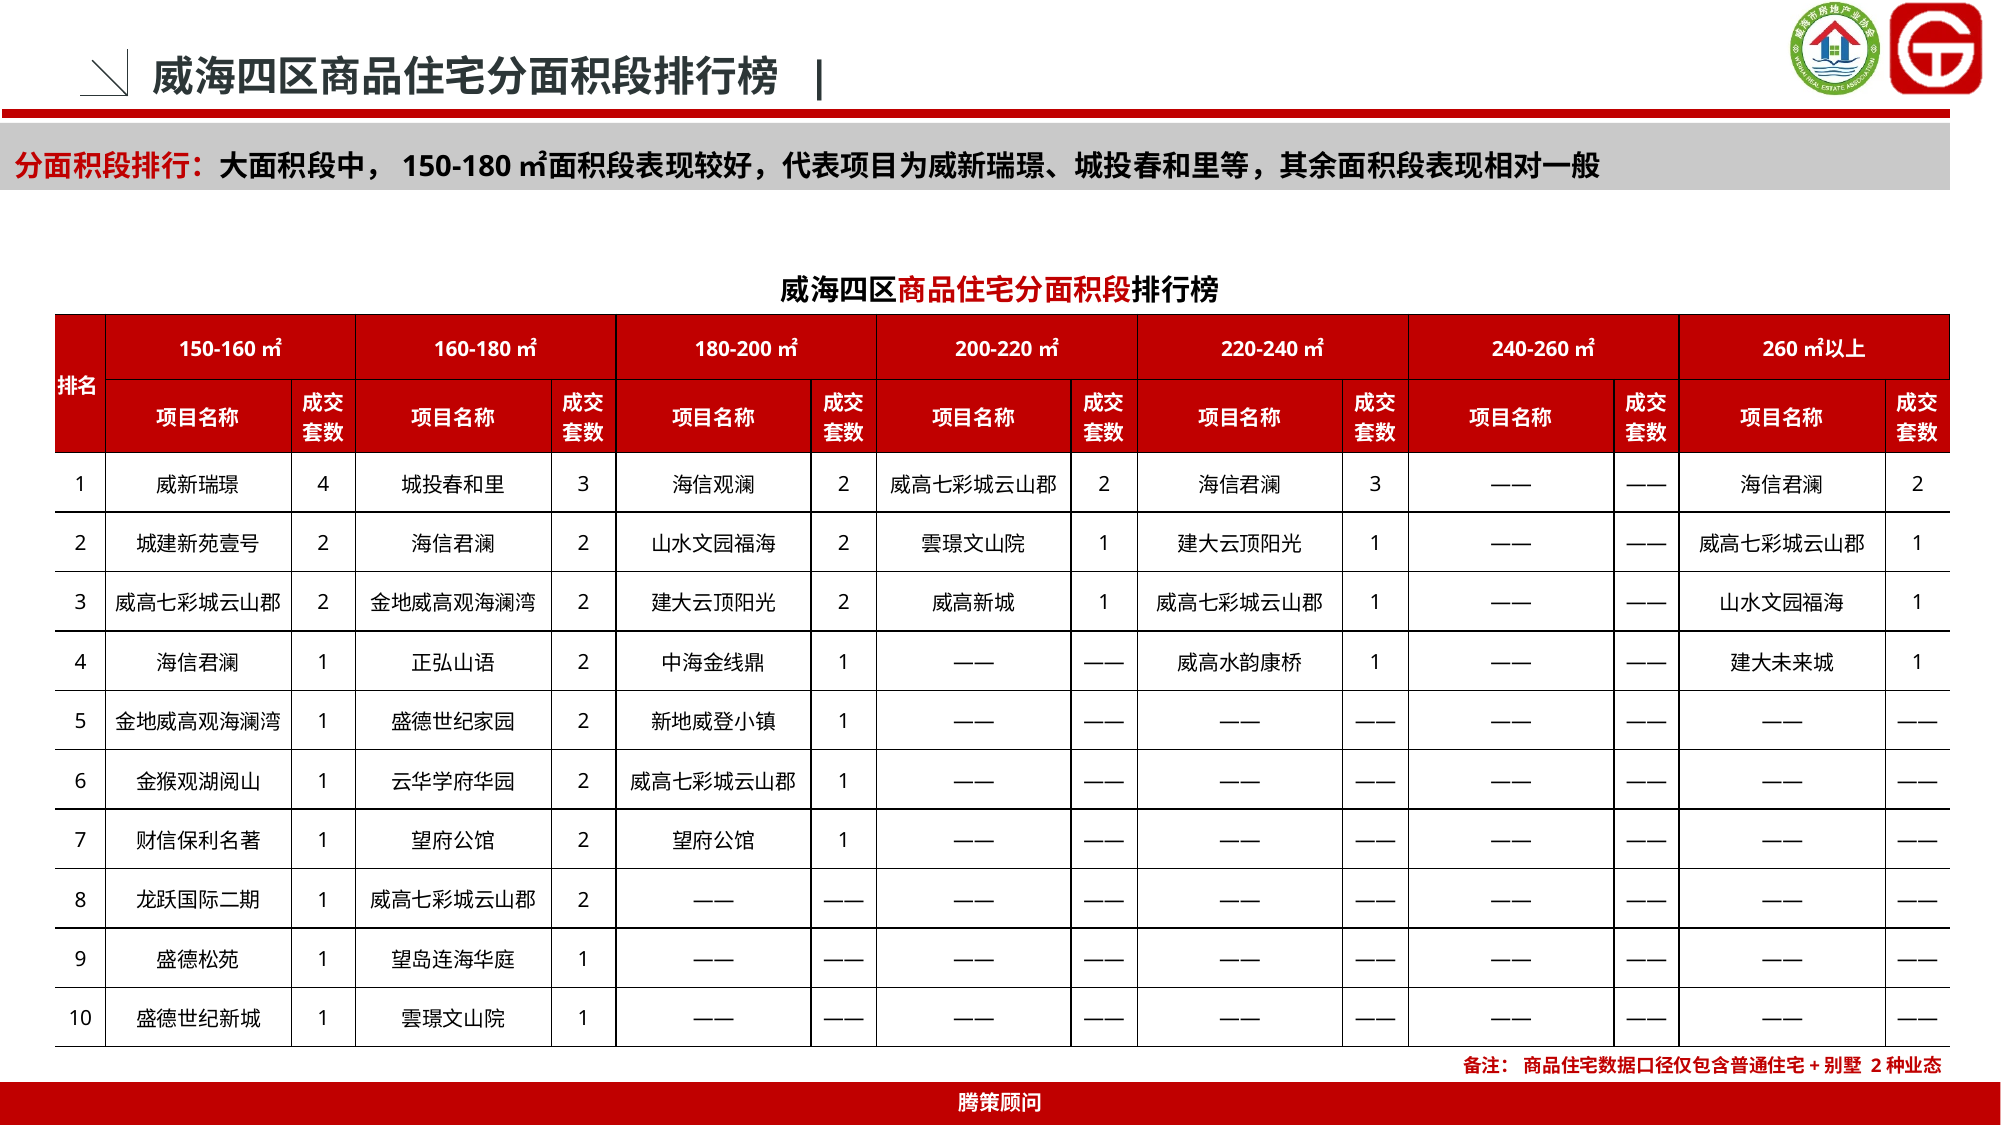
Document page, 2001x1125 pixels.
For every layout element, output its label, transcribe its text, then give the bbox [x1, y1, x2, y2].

table_cell 1 [812, 810, 876, 868]
table_cell 云华学府华园 [356, 750, 551, 808]
table_header 260㎡以上 [1680, 315, 1949, 379]
table_cell 3 [1343, 453, 1408, 511]
table_cell 山水文园福海 [617, 513, 810, 571]
table_cell 海信观澜 [617, 453, 810, 511]
table_cell —— [1138, 691, 1342, 749]
table_cell —— [1615, 869, 1678, 927]
table_cell 2 [552, 810, 615, 868]
table_cell —— [1343, 750, 1408, 808]
table_cell —— [1409, 632, 1613, 690]
table_cell —— [1886, 869, 1950, 927]
table_cell 2 [292, 513, 355, 571]
table_cell 1 [292, 869, 355, 927]
table_cell 海信君澜 [356, 513, 551, 571]
table_cell 2 [552, 513, 615, 571]
table_header 240-260㎡ [1409, 315, 1678, 379]
table_cell 威高七彩城云山郡 [1138, 572, 1342, 630]
table_cell 2 [552, 691, 615, 749]
table_cell —— [1343, 810, 1408, 868]
table_cell —— [1886, 750, 1950, 808]
table_cell 雲璟文山院 [356, 988, 551, 1046]
table_cell 盛德松苑 [106, 929, 291, 987]
table_cell —— [812, 929, 876, 987]
table_cell 海信君澜 [1680, 453, 1885, 511]
table_cell 威高七彩城云山郡 [1680, 513, 1885, 571]
table_cell 1 [1072, 513, 1137, 571]
table_cell 城投春和里 [356, 453, 551, 511]
table_cell —— [1409, 572, 1613, 630]
table_header 220-240㎡ [1138, 315, 1408, 379]
table_cell 2 [812, 513, 876, 571]
table_cell 威高七彩城云山郡 [617, 750, 810, 808]
table_cell 2 [552, 572, 615, 630]
table_cell 4 [55, 632, 105, 690]
table_cell 3 [552, 453, 615, 511]
table_cell 威高新城 [877, 572, 1070, 630]
table_cell 望岛连海华庭 [356, 929, 551, 987]
table_cell 项目名称 [877, 380, 1070, 452]
table_cell 1 [292, 988, 355, 1046]
table_cell 2 [552, 869, 615, 927]
table_cell —— [1138, 869, 1342, 927]
table_cell —— [877, 691, 1070, 749]
table_cell 威高水韵康桥 [1138, 632, 1342, 690]
table_cell —— [1409, 988, 1613, 1046]
picture [1786, 0, 1989, 98]
table_cell 海信君澜 [106, 632, 291, 690]
table_cell 项目名称 [1409, 380, 1613, 452]
table_cell 望府公馆 [617, 810, 810, 868]
table_cell —— [1409, 453, 1613, 511]
table_cell 1 [292, 691, 355, 749]
table_cell —— [1072, 632, 1137, 690]
table_cell —— [1072, 810, 1137, 868]
table_cell —— [1615, 691, 1678, 749]
table_cell 9 [55, 929, 105, 987]
table_cell —— [812, 869, 876, 927]
table_cell —— [1615, 632, 1678, 690]
table_cell 3 [55, 572, 105, 630]
table_cell —— [1072, 691, 1137, 749]
table_cell 1 [812, 691, 876, 749]
table_cell —— [1886, 929, 1950, 987]
table_cell 1 [812, 750, 876, 808]
table_cell 1 [1343, 632, 1408, 690]
table_cell —— [1409, 691, 1613, 749]
table_cell —— [877, 929, 1070, 987]
table_cell —— [877, 810, 1070, 868]
table_cell 财信保利名著 [106, 810, 291, 868]
table_cell 2 [1072, 453, 1137, 511]
table_cell 成交 套数 [292, 380, 355, 452]
table_cell 成交 套数 [1886, 380, 1950, 452]
table_cell —— [877, 632, 1070, 690]
table_cell —— [1409, 810, 1613, 868]
table_cell —— [1615, 810, 1678, 868]
table_cell 7 [55, 810, 105, 868]
table_header 160-180㎡ [356, 315, 615, 379]
table_cell 2 [55, 513, 105, 571]
table_cell —— [1886, 691, 1950, 749]
table_cell 成交 套数 [552, 380, 615, 452]
table_cell 成交 套数 [1343, 380, 1408, 452]
table_cell —— [1680, 988, 1885, 1046]
table_cell 项目名称 [356, 380, 551, 452]
table_cell —— [812, 988, 876, 1046]
table_cell 望府公馆 [356, 810, 551, 868]
table_cell —— [1343, 869, 1408, 927]
table_cell 1 [1072, 572, 1137, 630]
table_cell 项目名称 [617, 380, 810, 452]
text_box 威海四区商品住宅分面积段排行榜 | [138, 41, 1236, 108]
table_cell —— [1615, 513, 1678, 571]
table_cell —— [1615, 929, 1678, 987]
table_cell 盛德世纪家园 [356, 691, 551, 749]
table_cell 海信君澜 [1138, 453, 1342, 511]
table_cell 8 [55, 869, 105, 927]
table_cell —— [1343, 691, 1408, 749]
table_cell 1 [1886, 513, 1950, 571]
table_cell —— [1680, 691, 1885, 749]
table_cell 1 [812, 632, 876, 690]
table_cell 盛德世纪新城 [106, 988, 291, 1046]
table_cell —— [1343, 929, 1408, 987]
table_cell —— [1138, 988, 1342, 1046]
table_cell 建大云顶阳光 [617, 572, 810, 630]
table_cell —— [1409, 513, 1613, 571]
table_cell 雲璟文山院 [877, 513, 1070, 571]
table_cell 1 [1343, 572, 1408, 630]
table_cell 建大云顶阳光 [1138, 513, 1342, 571]
table_cell —— [877, 869, 1070, 927]
table_header 排名 [55, 315, 105, 452]
table_cell 2 [552, 632, 615, 690]
table_cell —— [617, 988, 810, 1046]
table_cell 正弘山语 [356, 632, 551, 690]
table_cell 1 [292, 750, 355, 808]
table_cell —— [1680, 929, 1885, 987]
table_cell 4 [292, 453, 355, 511]
table_cell 金地威高观海澜湾 [106, 691, 291, 749]
table_cell 2 [1886, 453, 1950, 511]
table_cell 成交 套数 [1072, 380, 1137, 452]
table_cell —— [1138, 810, 1342, 868]
table_cell —— [1343, 988, 1408, 1046]
table_cell 1 [552, 929, 615, 987]
table_cell 5 [55, 691, 105, 749]
table_cell —— [1138, 750, 1342, 808]
table_header 180-200㎡ [617, 315, 876, 379]
table_cell 2 [812, 453, 876, 511]
table_cell 中海金线鼎 [617, 632, 810, 690]
table_cell —— [1409, 929, 1613, 987]
table_cell 金猴观湖阅山 [106, 750, 291, 808]
table_cell —— [1072, 929, 1137, 987]
table_cell —— [1615, 572, 1678, 630]
table_cell 金地威高观海澜湾 [356, 572, 551, 630]
table_cell 1 [552, 988, 615, 1046]
table_header 200-220㎡ [877, 315, 1137, 379]
table_cell —— [877, 988, 1070, 1046]
table_cell 龙跃国际二期 [106, 869, 291, 927]
table_cell 威高七彩城云山郡 [877, 453, 1070, 511]
table_header 150-160㎡ [106, 315, 355, 379]
table_cell —— [1409, 750, 1613, 808]
table_cell 威高七彩城云山郡 [356, 869, 551, 927]
table_cell —— [617, 929, 810, 987]
table_cell 2 [812, 572, 876, 630]
table_cell —— [1138, 929, 1342, 987]
table_cell 10 [55, 988, 105, 1046]
table_cell —— [617, 869, 810, 927]
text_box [80, 48, 128, 96]
table_cell —— [1072, 750, 1137, 808]
text_box 备注： 商品住宅数据口径仅包含普通住宅+别墅 2种业态 [1295, 1046, 1957, 1085]
table_cell 1 [55, 453, 105, 511]
table_cell 6 [55, 750, 105, 808]
table_cell —— [1615, 750, 1678, 808]
table_cell 项目名称 [1138, 380, 1342, 452]
table_cell 建大未来城 [1680, 632, 1885, 690]
table_cell 2 [552, 750, 615, 808]
table_cell —— [877, 750, 1070, 808]
table_cell —— [1680, 869, 1885, 927]
table_cell 成交 套数 [1615, 380, 1678, 452]
table_cell —— [1886, 810, 1950, 868]
table_cell —— [1072, 869, 1137, 927]
table_cell 2 [292, 572, 355, 630]
table_cell —— [1680, 810, 1885, 868]
table_cell 1 [1886, 572, 1950, 630]
table_cell 威高七彩城云山郡 [106, 572, 291, 630]
table_cell 威新瑞璟 [106, 453, 291, 511]
table_cell —— [1680, 750, 1885, 808]
table_cell 1 [1886, 632, 1950, 690]
table_cell —— [1886, 988, 1950, 1046]
table_cell 项目名称 [1680, 380, 1885, 452]
table_cell 项目名称 [106, 380, 291, 452]
table_cell 山水文园福海 [1680, 572, 1885, 630]
table_cell 新地威登小镇 [617, 691, 810, 749]
table_cell —— [1615, 988, 1678, 1046]
table_cell 1 [292, 632, 355, 690]
text_box 威海四区商品住宅分面积段排行榜 [693, 263, 1308, 314]
table_cell —— [1072, 988, 1137, 1046]
table_cell —— [1615, 453, 1678, 511]
table_cell 城建新苑壹号 [106, 513, 291, 571]
table_cell 1 [1343, 513, 1408, 571]
table_cell 1 [292, 929, 355, 987]
table_cell 1 [292, 810, 355, 868]
text_box 分面积段排行：大面积段中，150-180㎡面积段表现较好，代表项目为威新瑞璟、城投春和里等，其余面积段表现相对一般 [0, 122, 1950, 190]
table_cell 成交 套数 [812, 380, 876, 452]
table_cell —— [1409, 869, 1613, 927]
